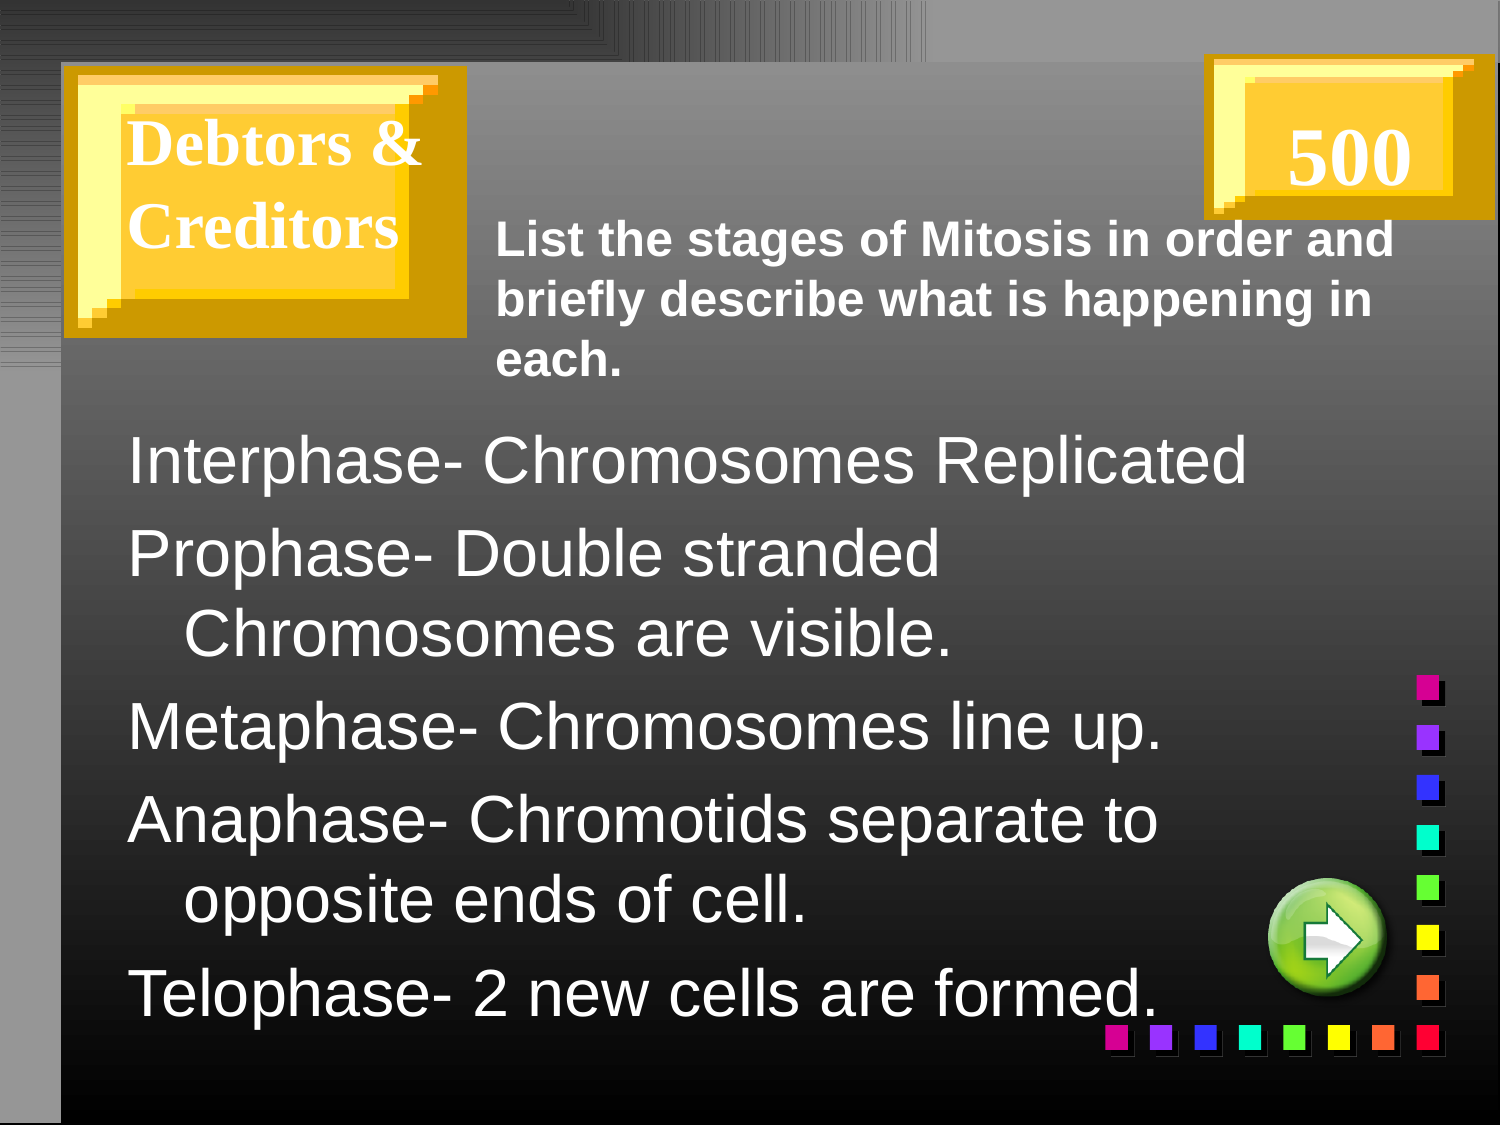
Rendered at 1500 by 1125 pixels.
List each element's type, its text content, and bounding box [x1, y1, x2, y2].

text_box [513, 454, 1306, 728]
picture [1257, 869, 1402, 1014]
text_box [1204, 54, 1495, 221]
text_box List the stages of Mitosis in order and briefly describe what is happening in each. [480, 199, 1500, 454]
list Interphase- Chromosomes Replicated Prophase- Double stranded Chromosomes are visible. Metaphase- Chromosomes line up. Anaphase- Chromotids separate to opposite ends of cell. Telophase- 2 new cells are formed. [112, 408, 1388, 988]
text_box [64, 66, 491, 339]
